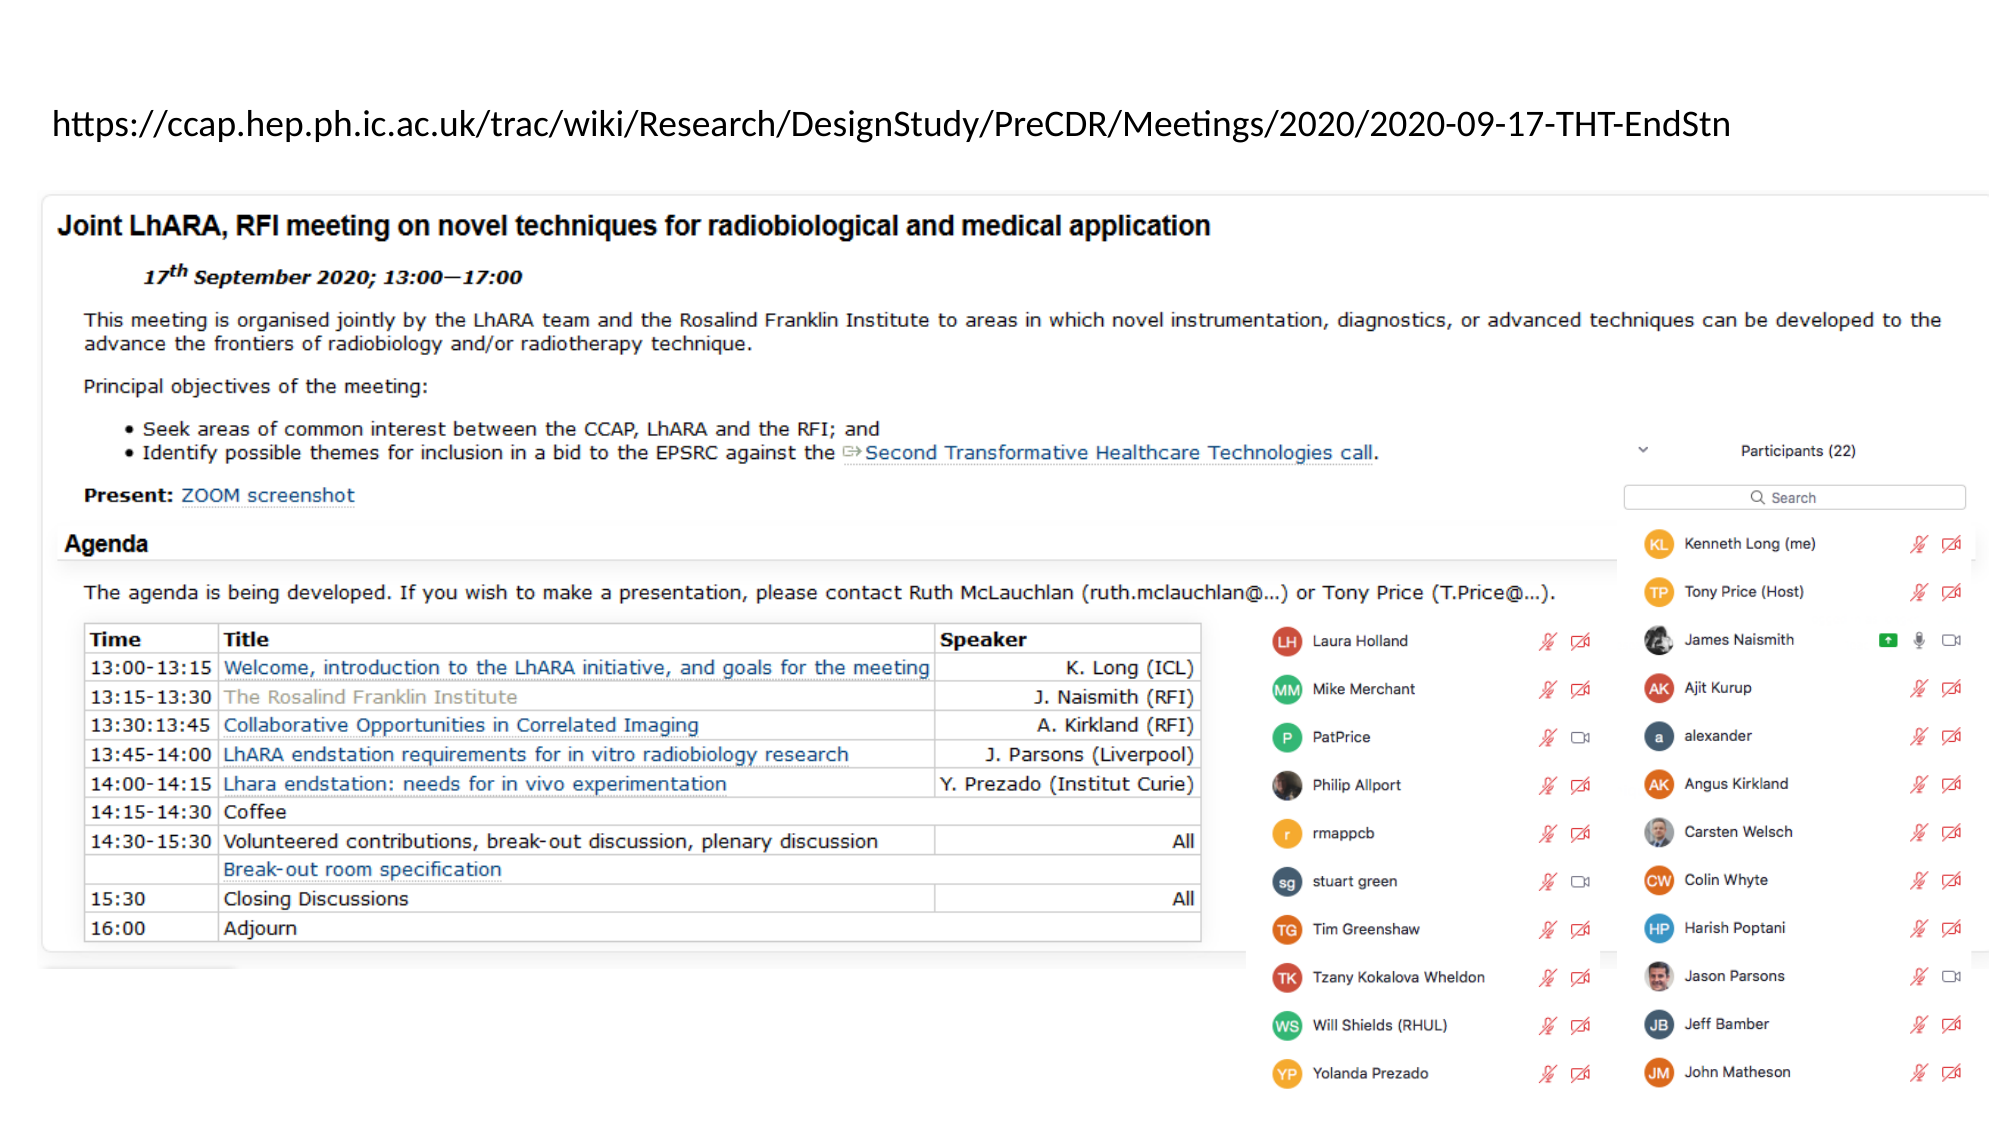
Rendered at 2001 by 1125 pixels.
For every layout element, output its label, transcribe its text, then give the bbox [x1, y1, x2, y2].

picture [1245, 617, 1601, 1098]
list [37, 190, 1989, 969]
picture [1617, 431, 1972, 1098]
text_box https://ccap.hep.ph.ic.ac.uk/trac/wiki/Research/DesignStudy/PreCDR/Meetings/2020/2020-09-17-THT-EndStn [37, 91, 1876, 152]
